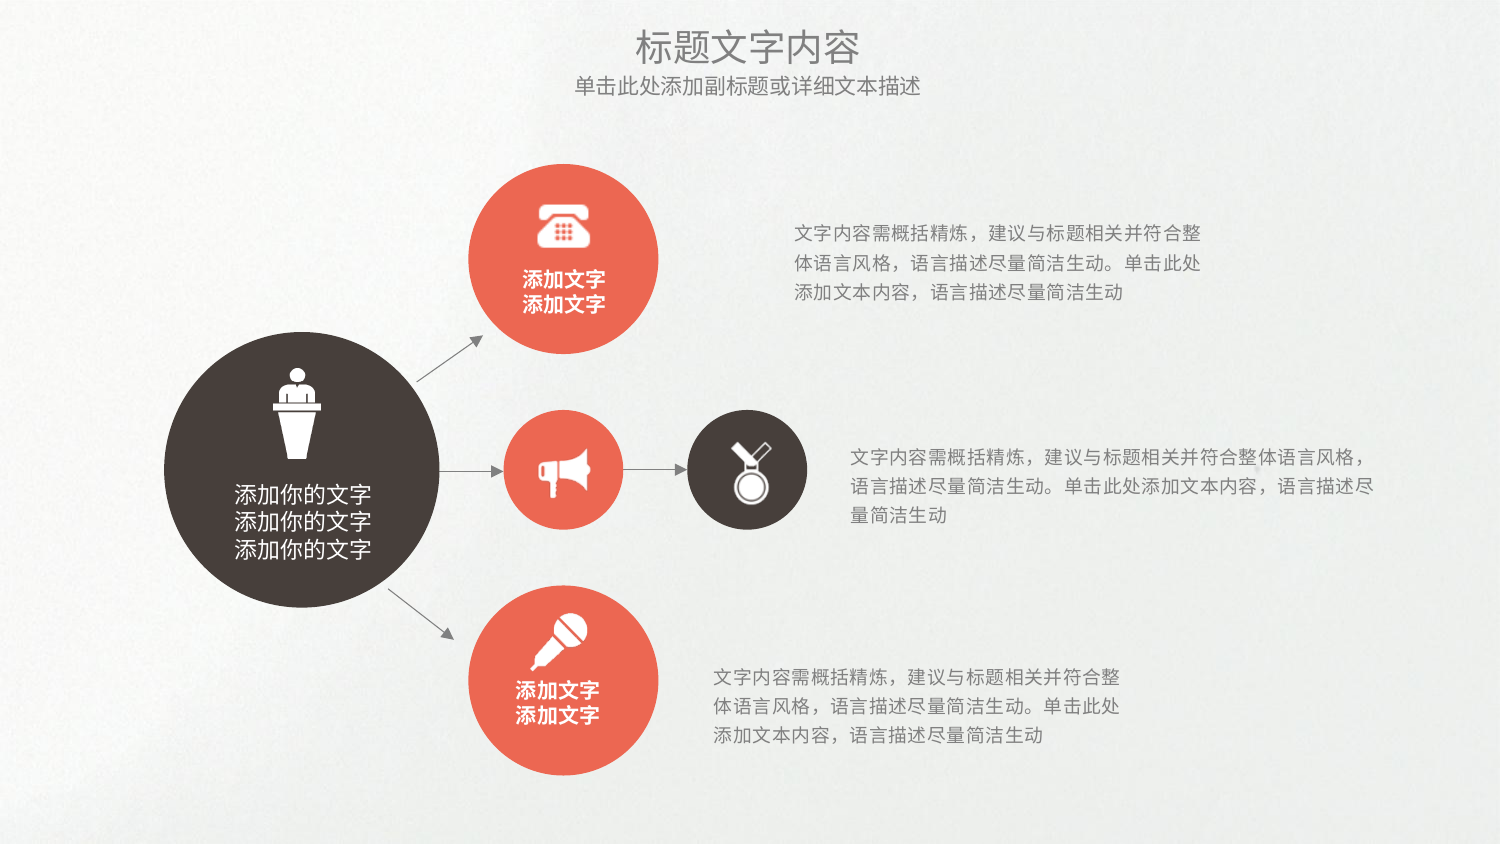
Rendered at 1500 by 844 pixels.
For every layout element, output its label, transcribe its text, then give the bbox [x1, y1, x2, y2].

text_box 文字内容需概括精炼，建议与标题相关并符合整体语言风格，语言描述尽量简洁生动。单击此处添加文本内容，语言描述尽量简洁生动 [699, 651, 1138, 754]
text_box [687, 409, 808, 530]
text_box 文字内容需概括精炼，建议与标题相关并符合整体语言风格，语言描述尽量简洁生动。单击此处添加文本内容，语言描述尽量简洁生动 [836, 431, 1396, 535]
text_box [468, 585, 659, 776]
text_box 标题文字内容 [611, 16, 885, 65]
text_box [440, 335, 483, 382]
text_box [503, 409, 624, 530]
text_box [164, 331, 440, 608]
text_box 文字内容需概括精炼，建议与标题相关并符合整体语言风格，语言描述尽量简洁生动。单击此处添加文本内容，语言描述尽量简洁生动 [779, 207, 1219, 311]
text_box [468, 163, 659, 355]
text_box 单击此处添加副标题或详细文本描述 [551, 65, 946, 107]
picture [0, 0, 1500, 844]
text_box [388, 588, 454, 640]
